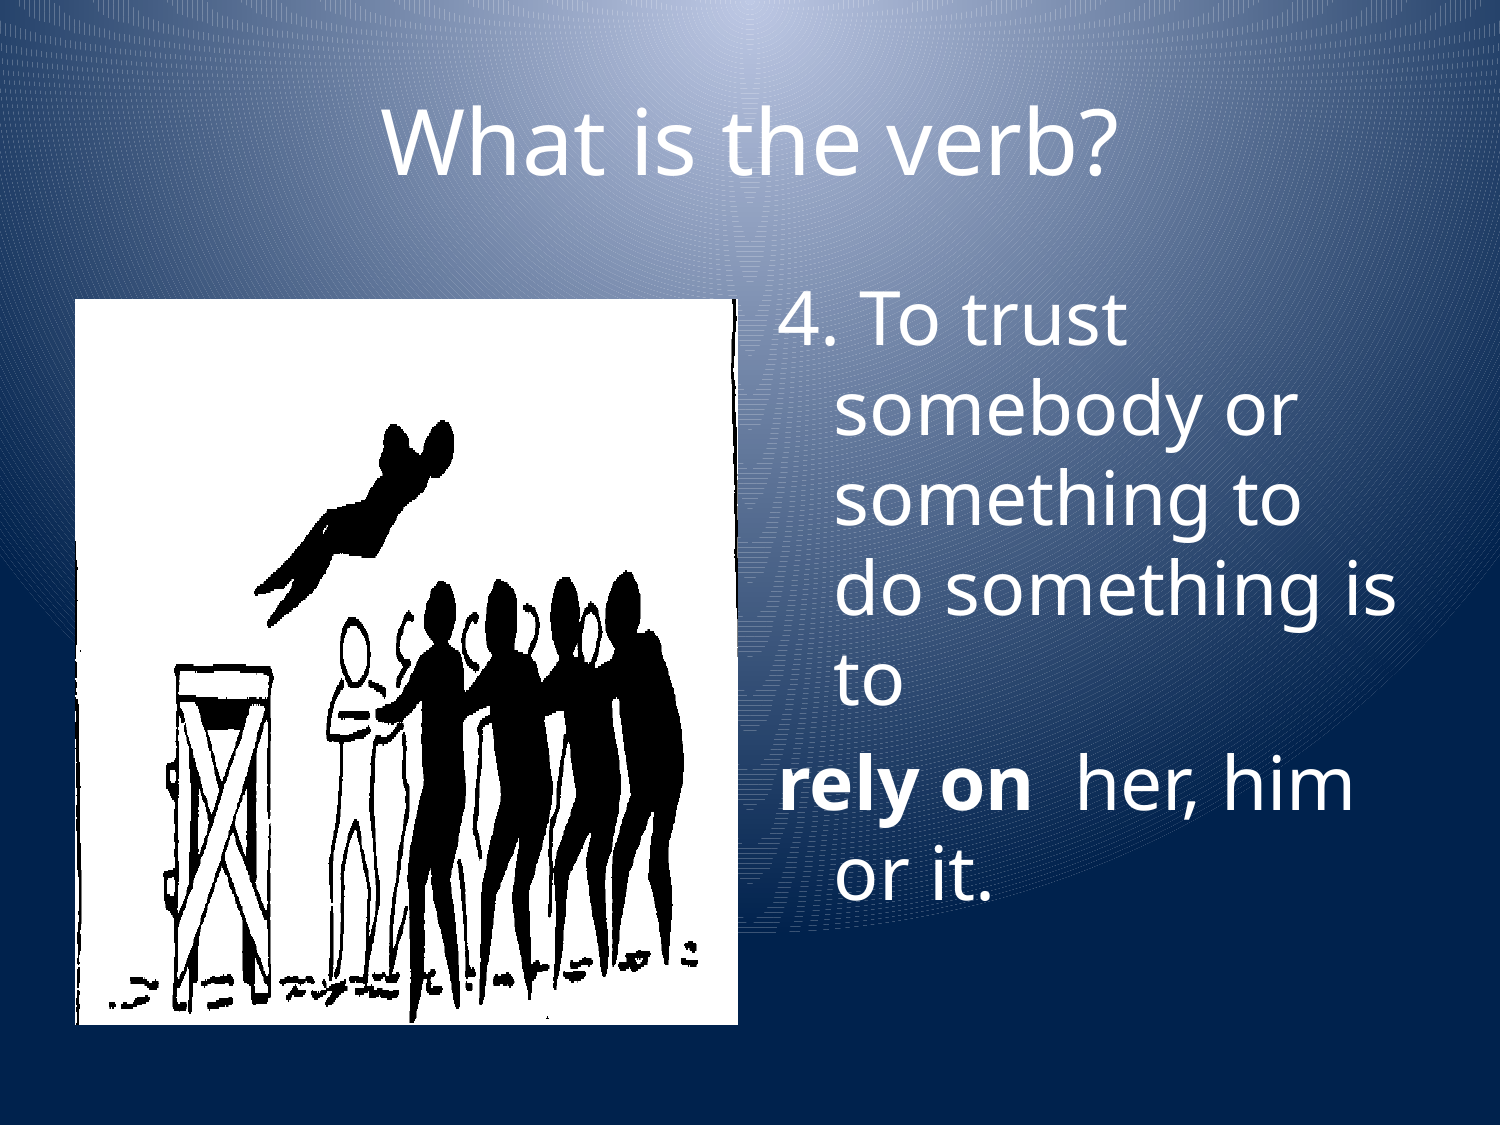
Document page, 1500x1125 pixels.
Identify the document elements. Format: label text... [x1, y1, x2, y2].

title What is the verb? [75, 45, 1425, 233]
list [74, 299, 738, 1026]
list 4. To trust somebody or something to do something is to rely on her, him or it. [762, 262, 1425, 1005]
